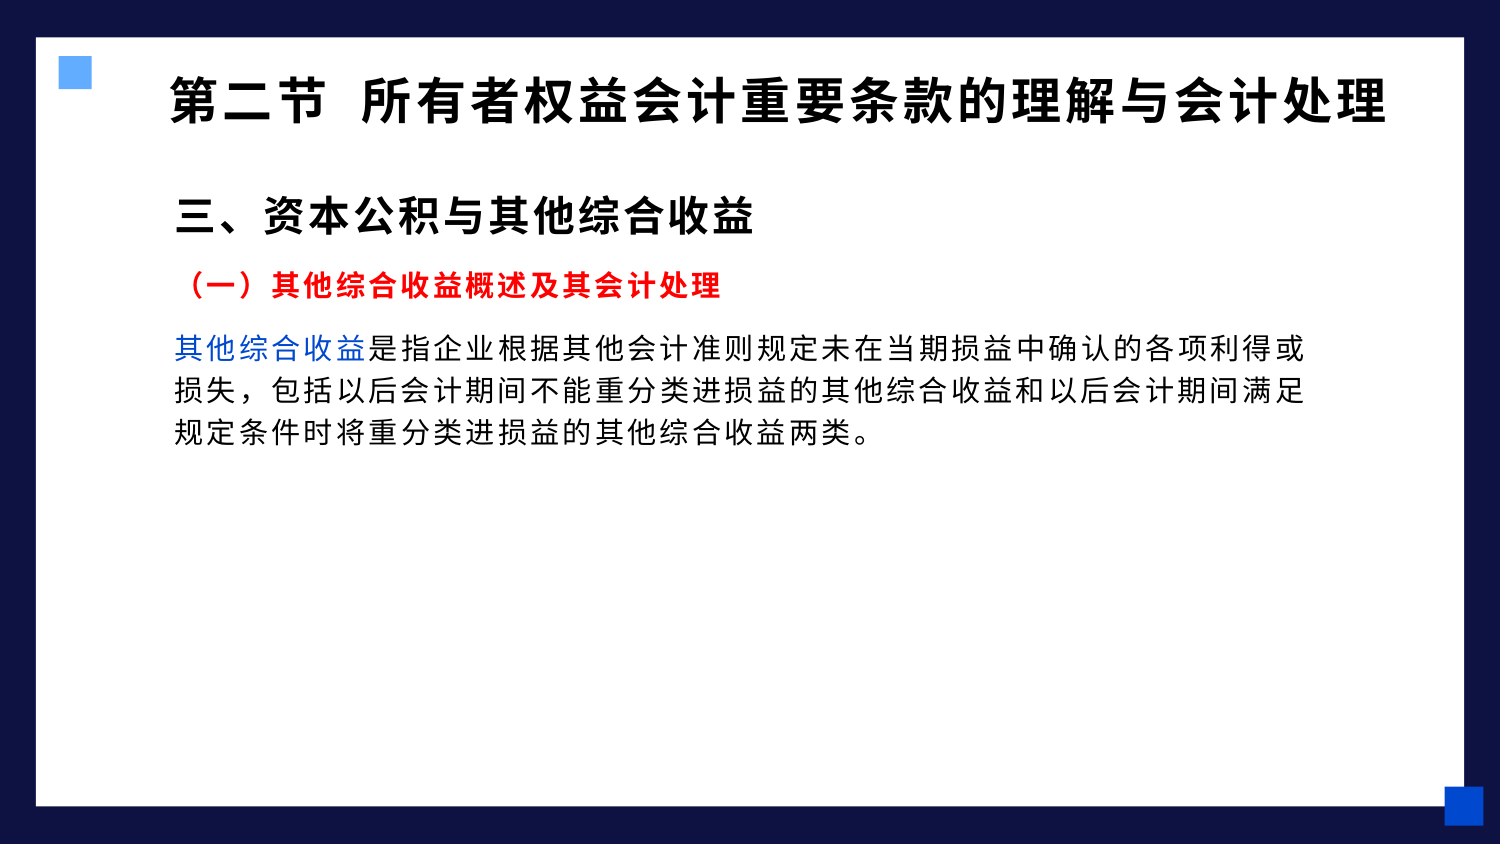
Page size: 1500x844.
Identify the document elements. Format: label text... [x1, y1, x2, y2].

title 第二节 所有者权益会计重要条款的理解与会计处理 [141, 48, 1411, 139]
list 三、资本公积与其他综合收益 （一）其他综合收益概述及其会计处理 其他综合收益是指企业根据其他会计准则规定未在当期损益中确认的各项利得或损失，包括以后会计期间不能重分类进损益的其他综合收益和以后会计期间满足规定条件时将重分类进损益的其他综合收益两类。 [157, 179, 1343, 605]
